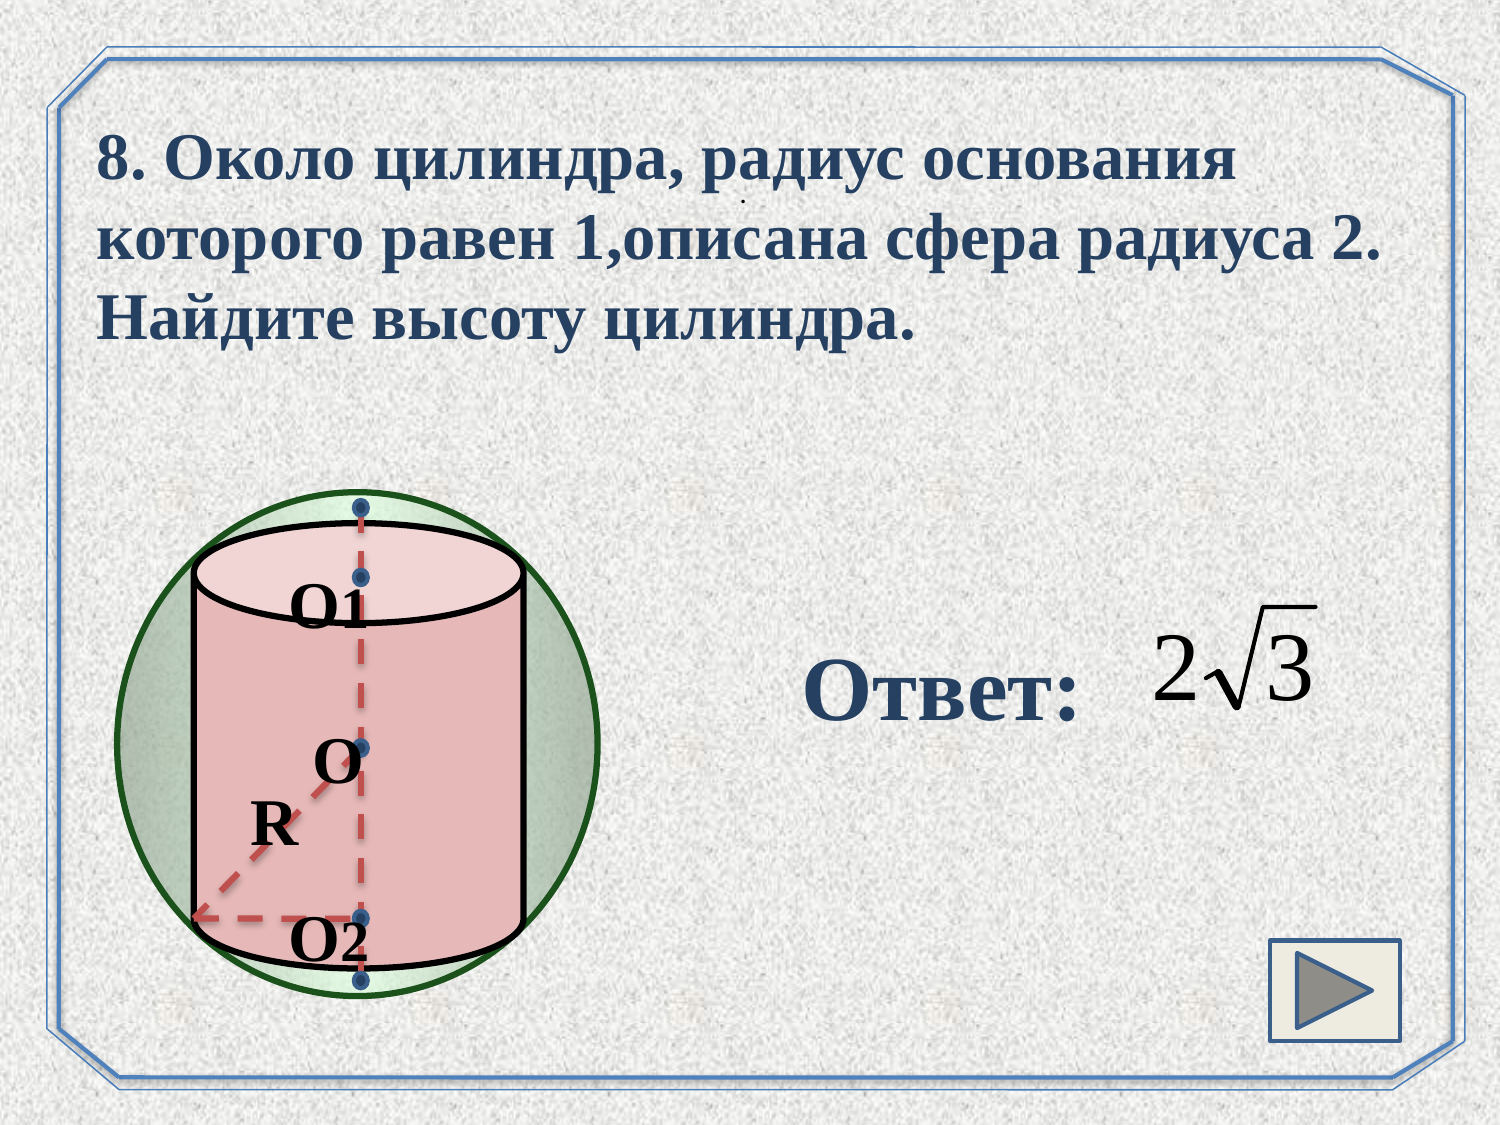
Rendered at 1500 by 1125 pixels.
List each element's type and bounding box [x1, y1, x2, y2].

text_box [1136, 585, 1334, 734]
picture [0, 0, 1500, 1125]
text_box [46, 46, 1466, 1091]
text_box [116, 491, 598, 997]
